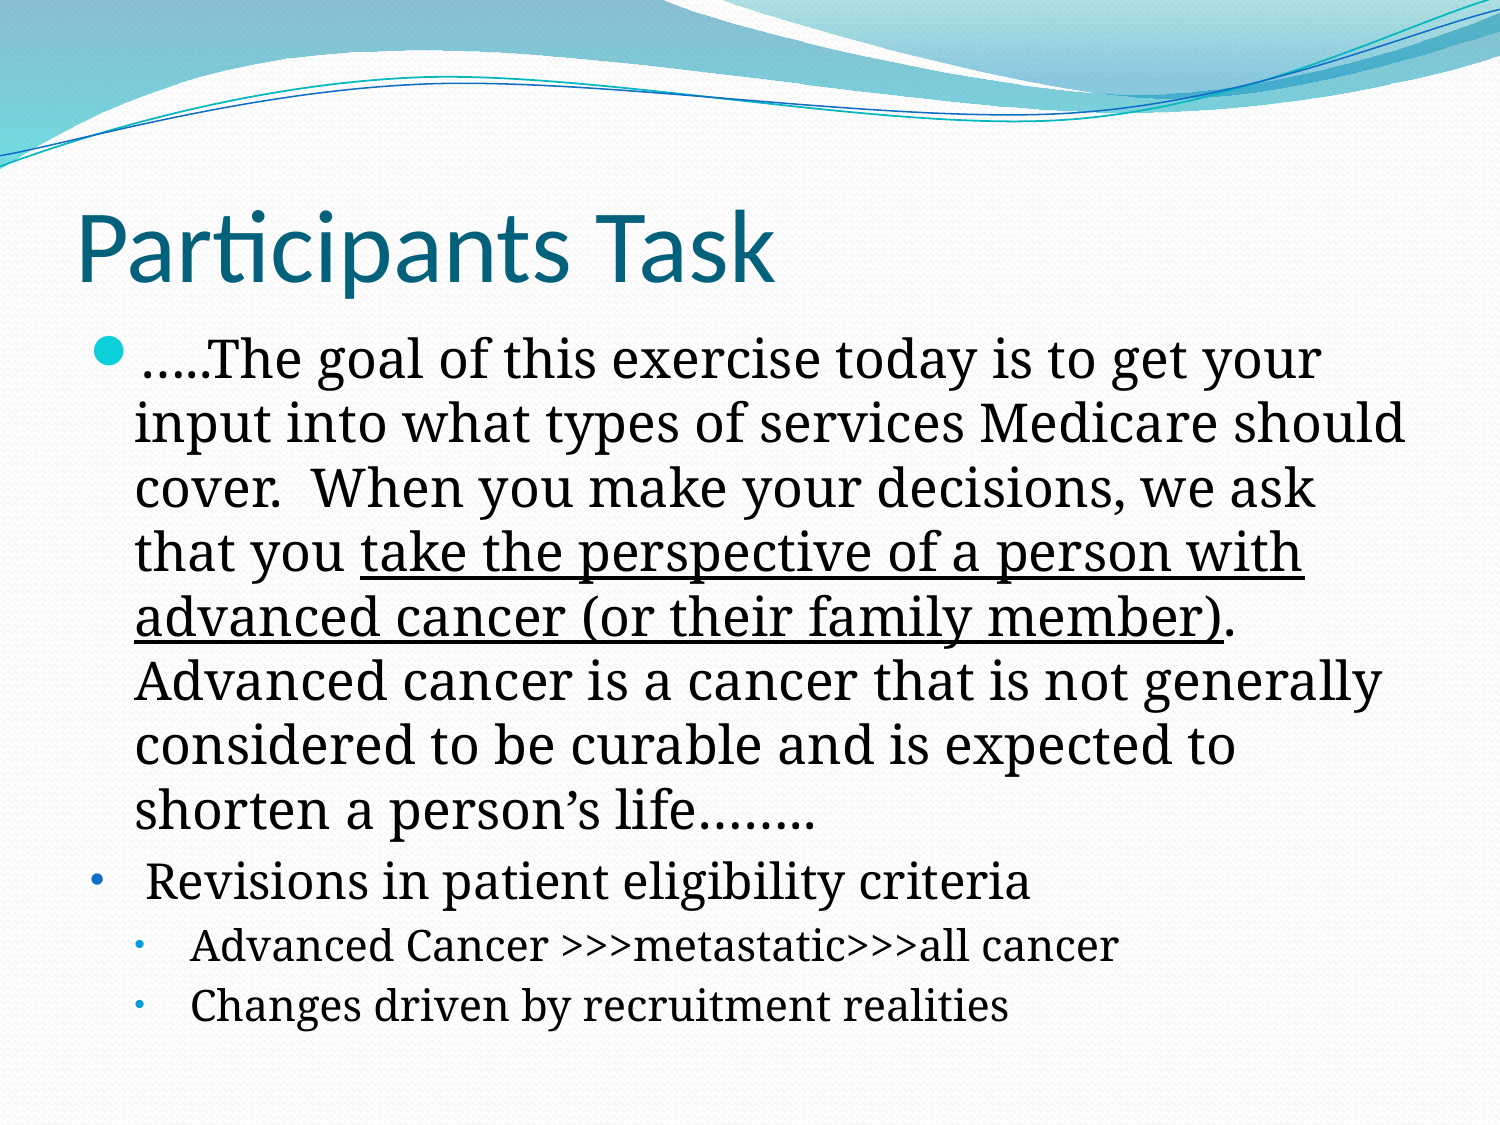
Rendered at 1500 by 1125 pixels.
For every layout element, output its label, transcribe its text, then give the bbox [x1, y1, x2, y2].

list …..The goal of this exercise today is to get your input into what types of services Medicare should cover. When you make your decisions, we ask that you take the perspective of a person with advanced cancer (or their family member). Advanced cancer is a cancer that is not generally considered to be curable and is expected to shorten a person’s life…….. Revisions in patient eligibility criteria Advanced Cancer >>>metastatic>>>all cancer Changes driven by recruitment realities [75, 317, 1425, 1038]
title Participants Task [75, 115, 1425, 303]
